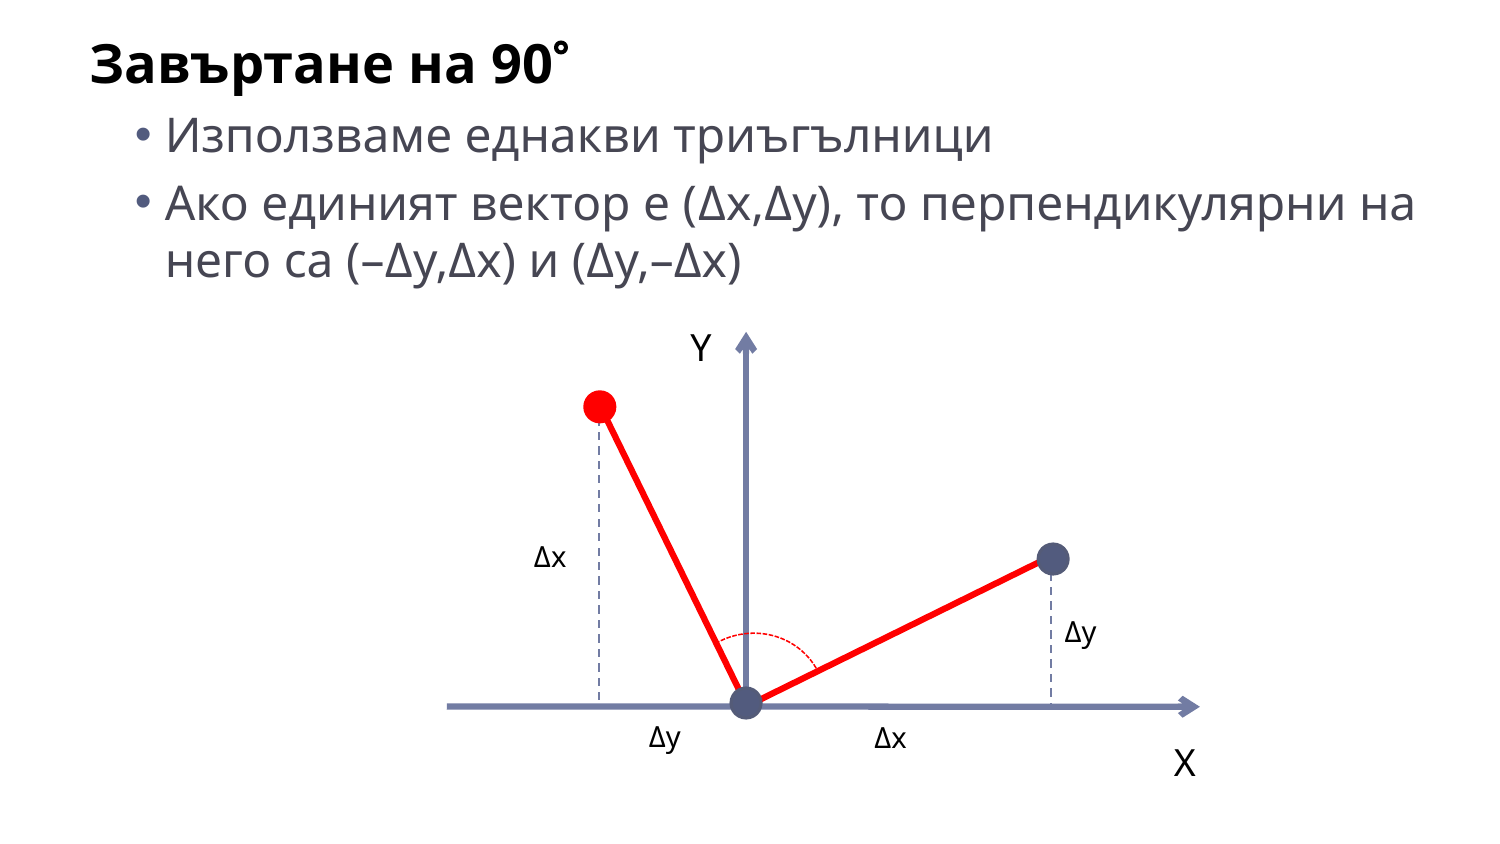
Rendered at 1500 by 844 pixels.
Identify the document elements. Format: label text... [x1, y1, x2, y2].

text_box Δy [1057, 600, 1130, 663]
text_box X [1153, 729, 1217, 793]
text_box [583, 390, 617, 421]
text_box Δx [518, 524, 591, 587]
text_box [599, 405, 747, 706]
text_box Y [669, 315, 733, 378]
text_box Δy [633, 720, 714, 767]
list Завъртане на 90 Използваме еднакви триъгълници Ако единият вектор е (Δx,Δy), то перпендикулярни на него са (–Δy,Δx) и (Δy,–Δx) [75, 21, 1475, 835]
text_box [753, 556, 1051, 706]
text_box Δx [858, 720, 939, 768]
text_box [1036, 542, 1070, 576]
